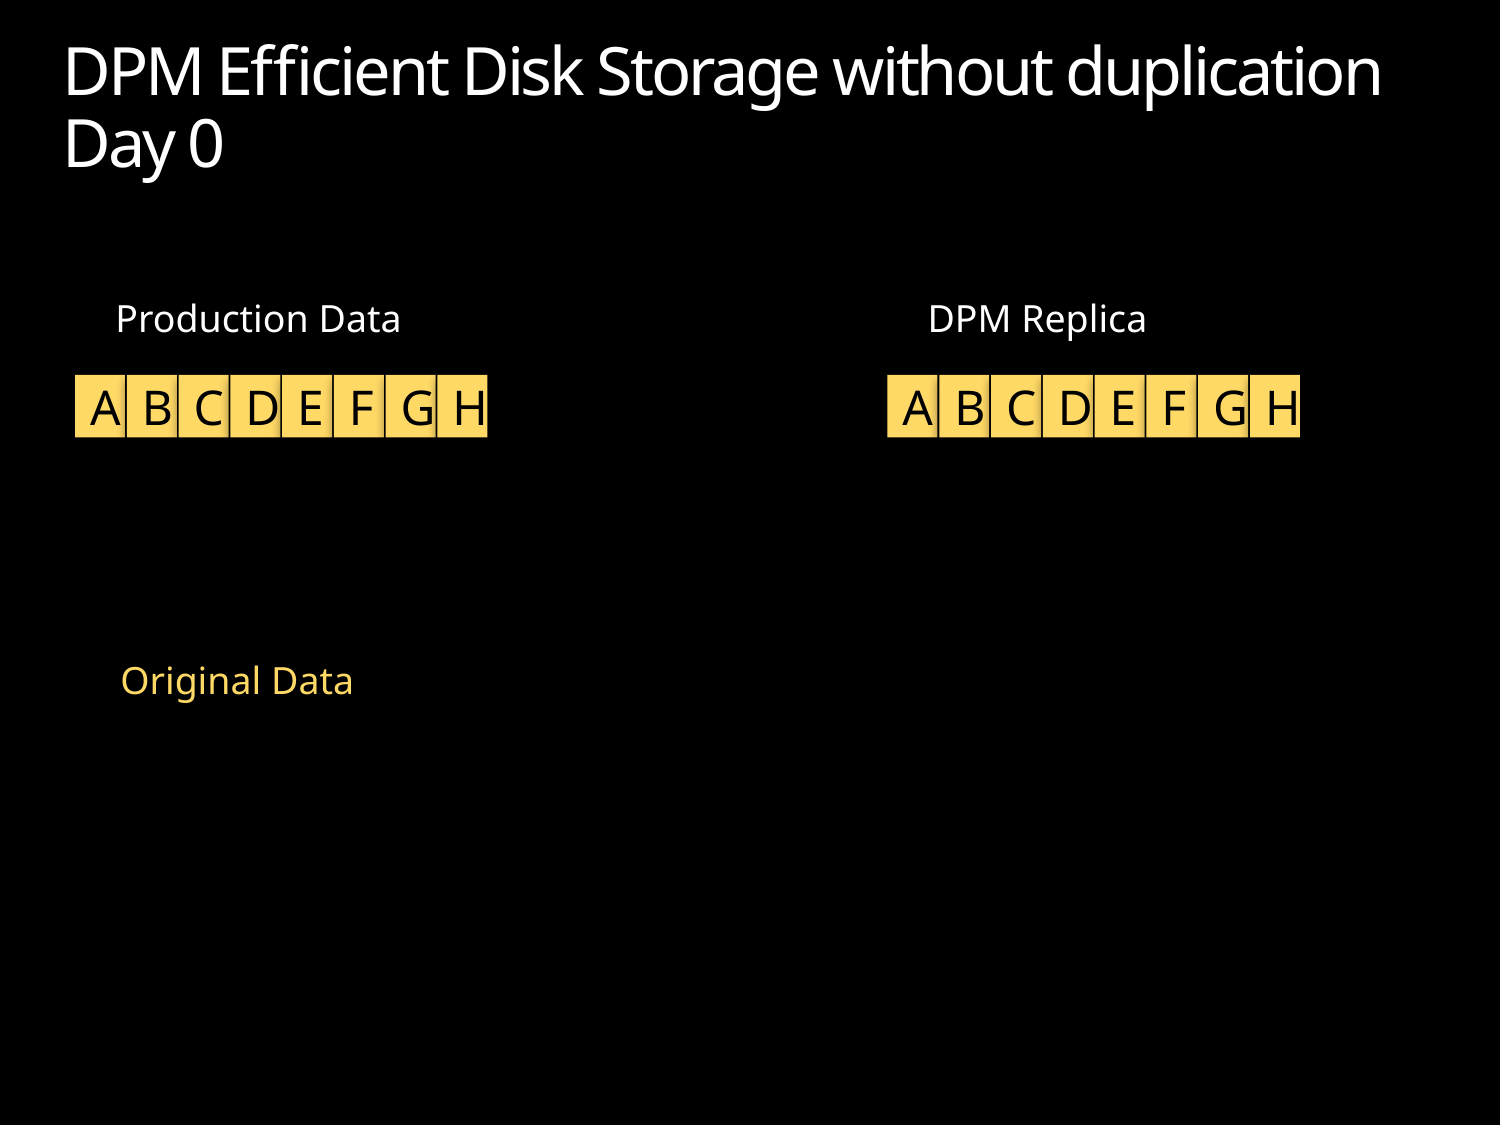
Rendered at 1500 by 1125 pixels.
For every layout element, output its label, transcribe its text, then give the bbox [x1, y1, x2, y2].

text_box A [75, 374, 125, 438]
text_box H [437, 374, 488, 438]
title DPM Efficient Disk Storage without duplication Day 0 [62, 37, 1438, 184]
text_box B [939, 374, 990, 438]
text_box G [1198, 374, 1249, 438]
text_box H [1250, 374, 1300, 438]
text_box B [126, 374, 177, 438]
text_box DPM Replica [912, 287, 1163, 348]
text_box A [887, 374, 938, 438]
text_box Production Data [100, 287, 417, 348]
text_box D [1042, 374, 1093, 438]
text_box C [178, 374, 229, 438]
text_box F [1146, 374, 1197, 438]
text_box D [230, 374, 281, 438]
text_box E [282, 374, 333, 438]
text_box C [991, 374, 1042, 438]
text_box G [385, 374, 436, 438]
text_box Original Data [105, 649, 370, 710]
text_box F [333, 374, 384, 438]
text_box E [1094, 374, 1145, 438]
